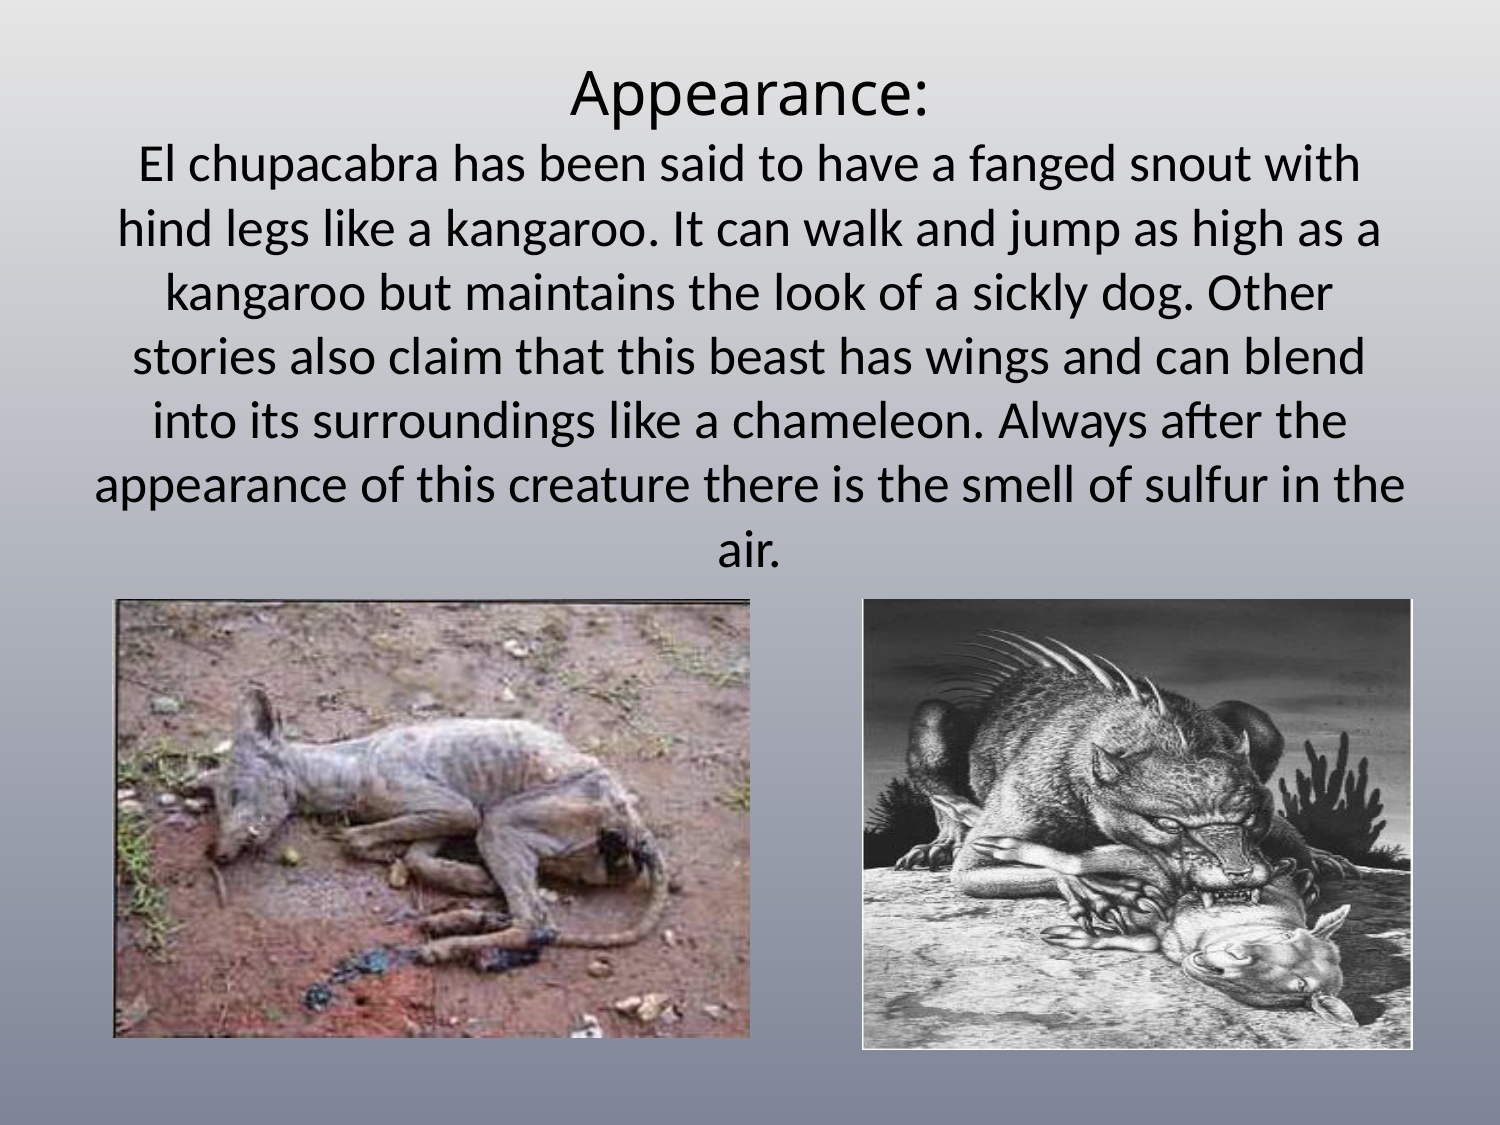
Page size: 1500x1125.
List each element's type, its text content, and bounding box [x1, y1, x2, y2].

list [862, 599, 1413, 1051]
title Appearance: El chupacabra has been said to have a fanged snout with hind legs like a kangaroo. It can walk and jump as high as a kangaroo but maintains the look of a sickly dog. Other stories also claim that this beast has wings and can blend into its surroundings like a chameleon. Always after the appearance of this creature there is the smell of sulfur in the air. [75, 45, 1425, 588]
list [112, 599, 751, 1038]
